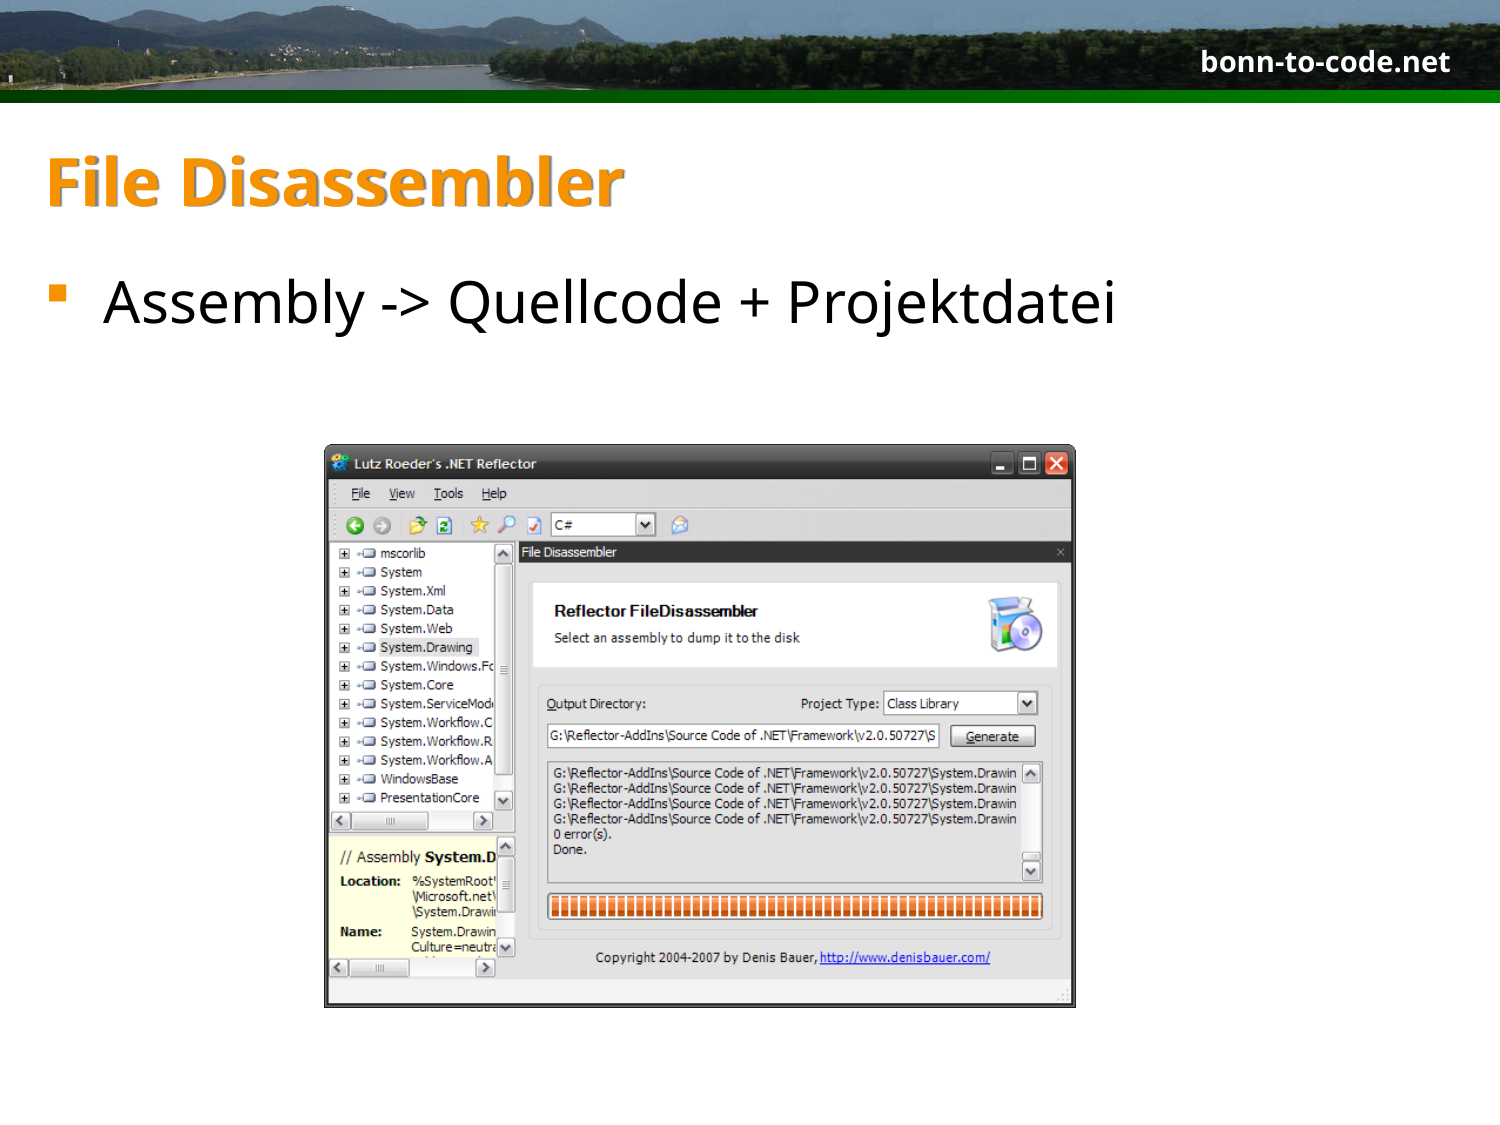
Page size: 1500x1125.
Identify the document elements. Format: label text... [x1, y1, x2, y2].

picture [0, 0, 1500, 90]
title File Disassembler [29, 101, 1471, 257]
list Assembly -> Quellcode + Projektdatei [29, 257, 1471, 1114]
picture [324, 444, 1076, 1009]
